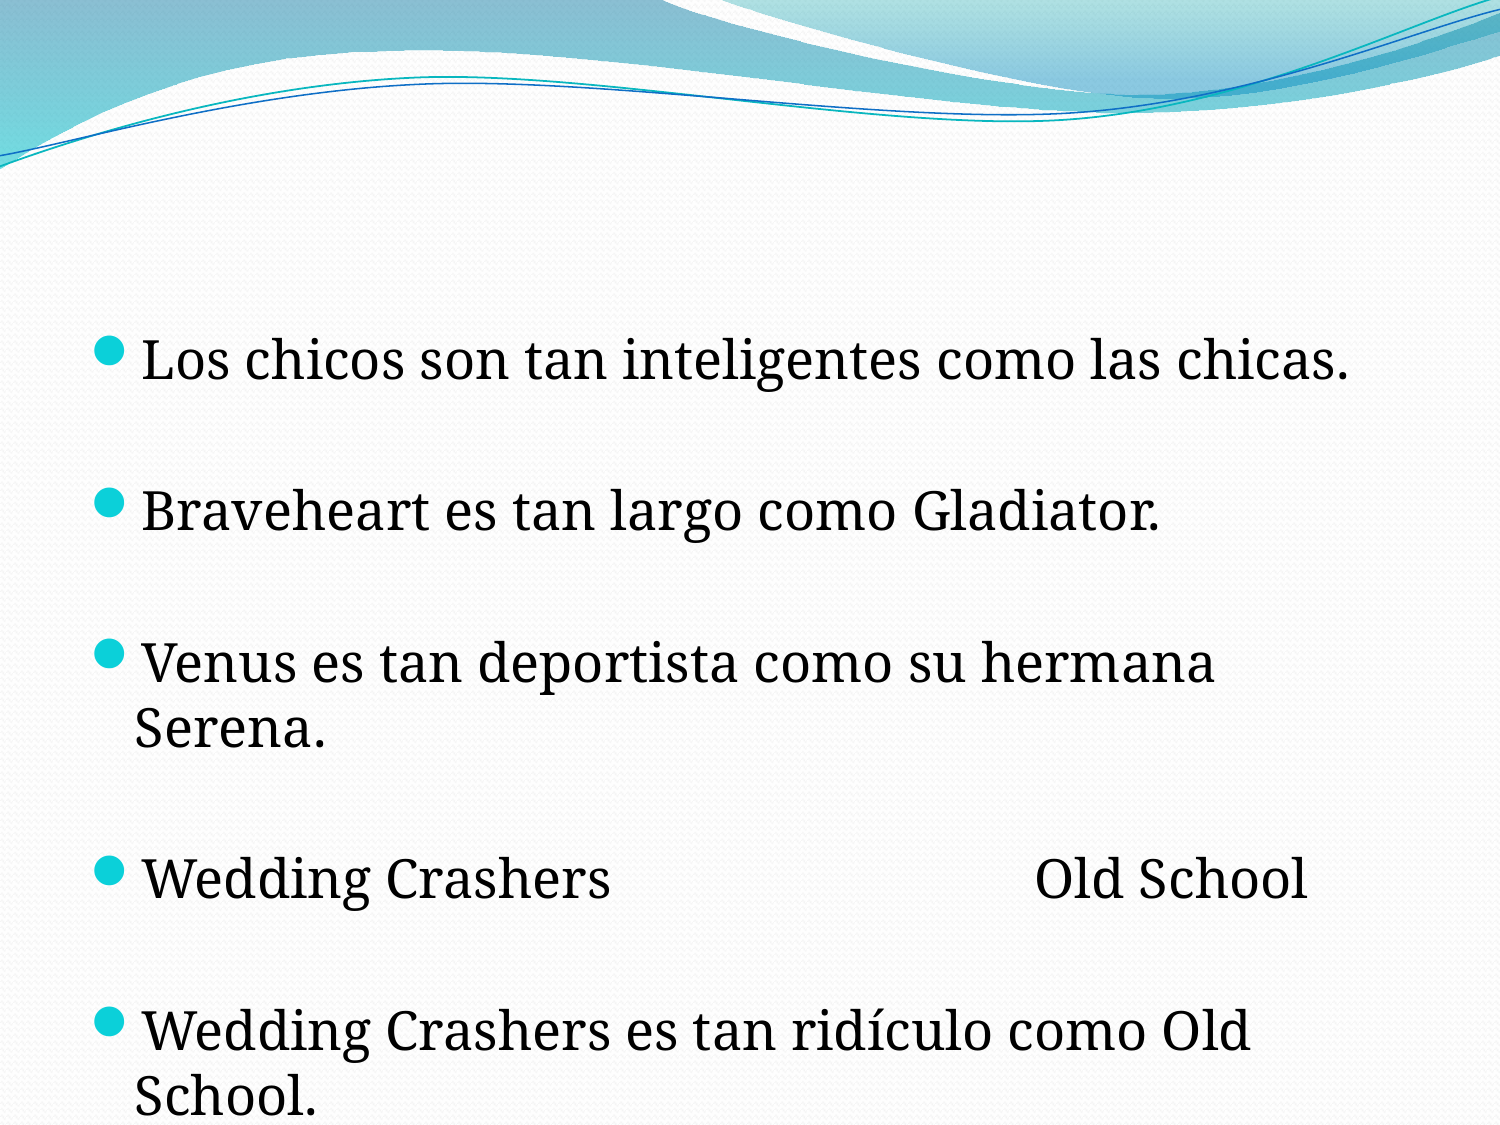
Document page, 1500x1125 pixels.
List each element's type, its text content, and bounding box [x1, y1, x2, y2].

list Los chicos son tan inteligentes como las chicas. Braveheart es tan largo como Gladiator. Venus es tan deportista como su hermana Serena. Wedding Crashers Old School Wedding Crashers es tan ridículo como Old School. [74, 317, 1426, 1038]
